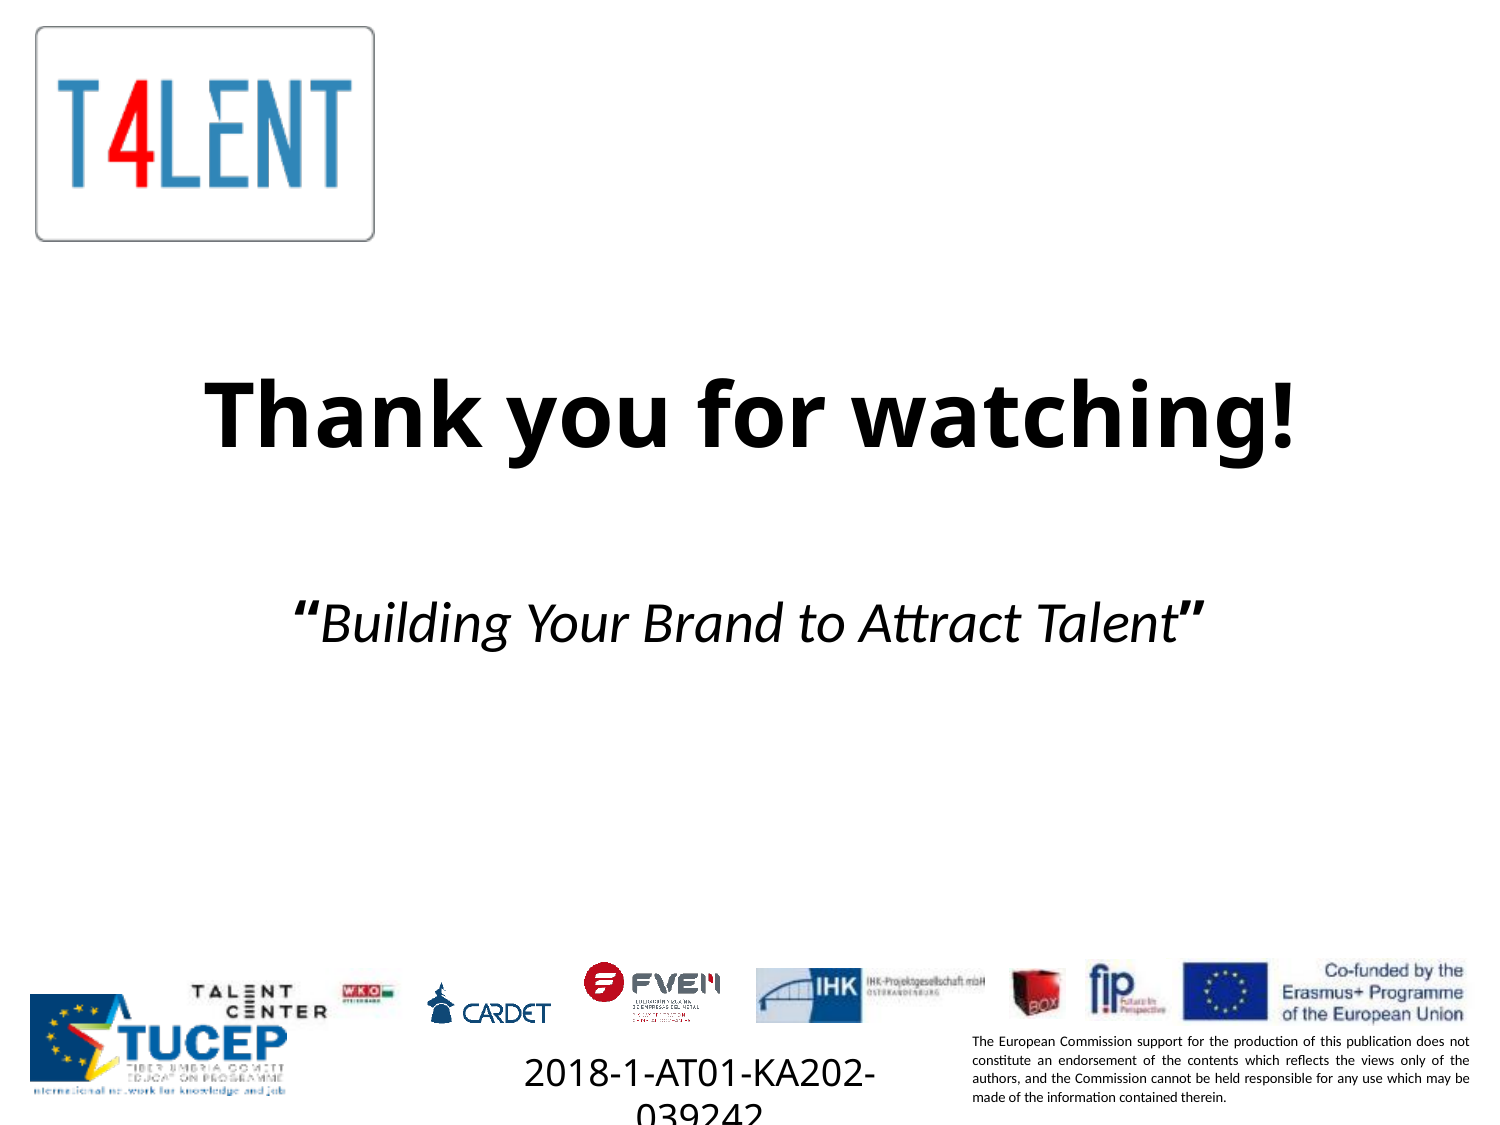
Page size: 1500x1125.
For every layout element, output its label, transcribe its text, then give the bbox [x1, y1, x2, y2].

picture [1009, 968, 1067, 1020]
picture [756, 968, 985, 1023]
picture [424, 968, 555, 1036]
picture [1084, 958, 1478, 1026]
title Thank you for watching! [187, 258, 1313, 506]
picture [30, 968, 413, 1096]
text_box 2018-1-AT01-KA202-039242 [454, 1040, 946, 1125]
text_box “Building Your Brand to Attract Talent” [187, 506, 1313, 732]
picture [35, 26, 375, 242]
picture [584, 962, 720, 1022]
